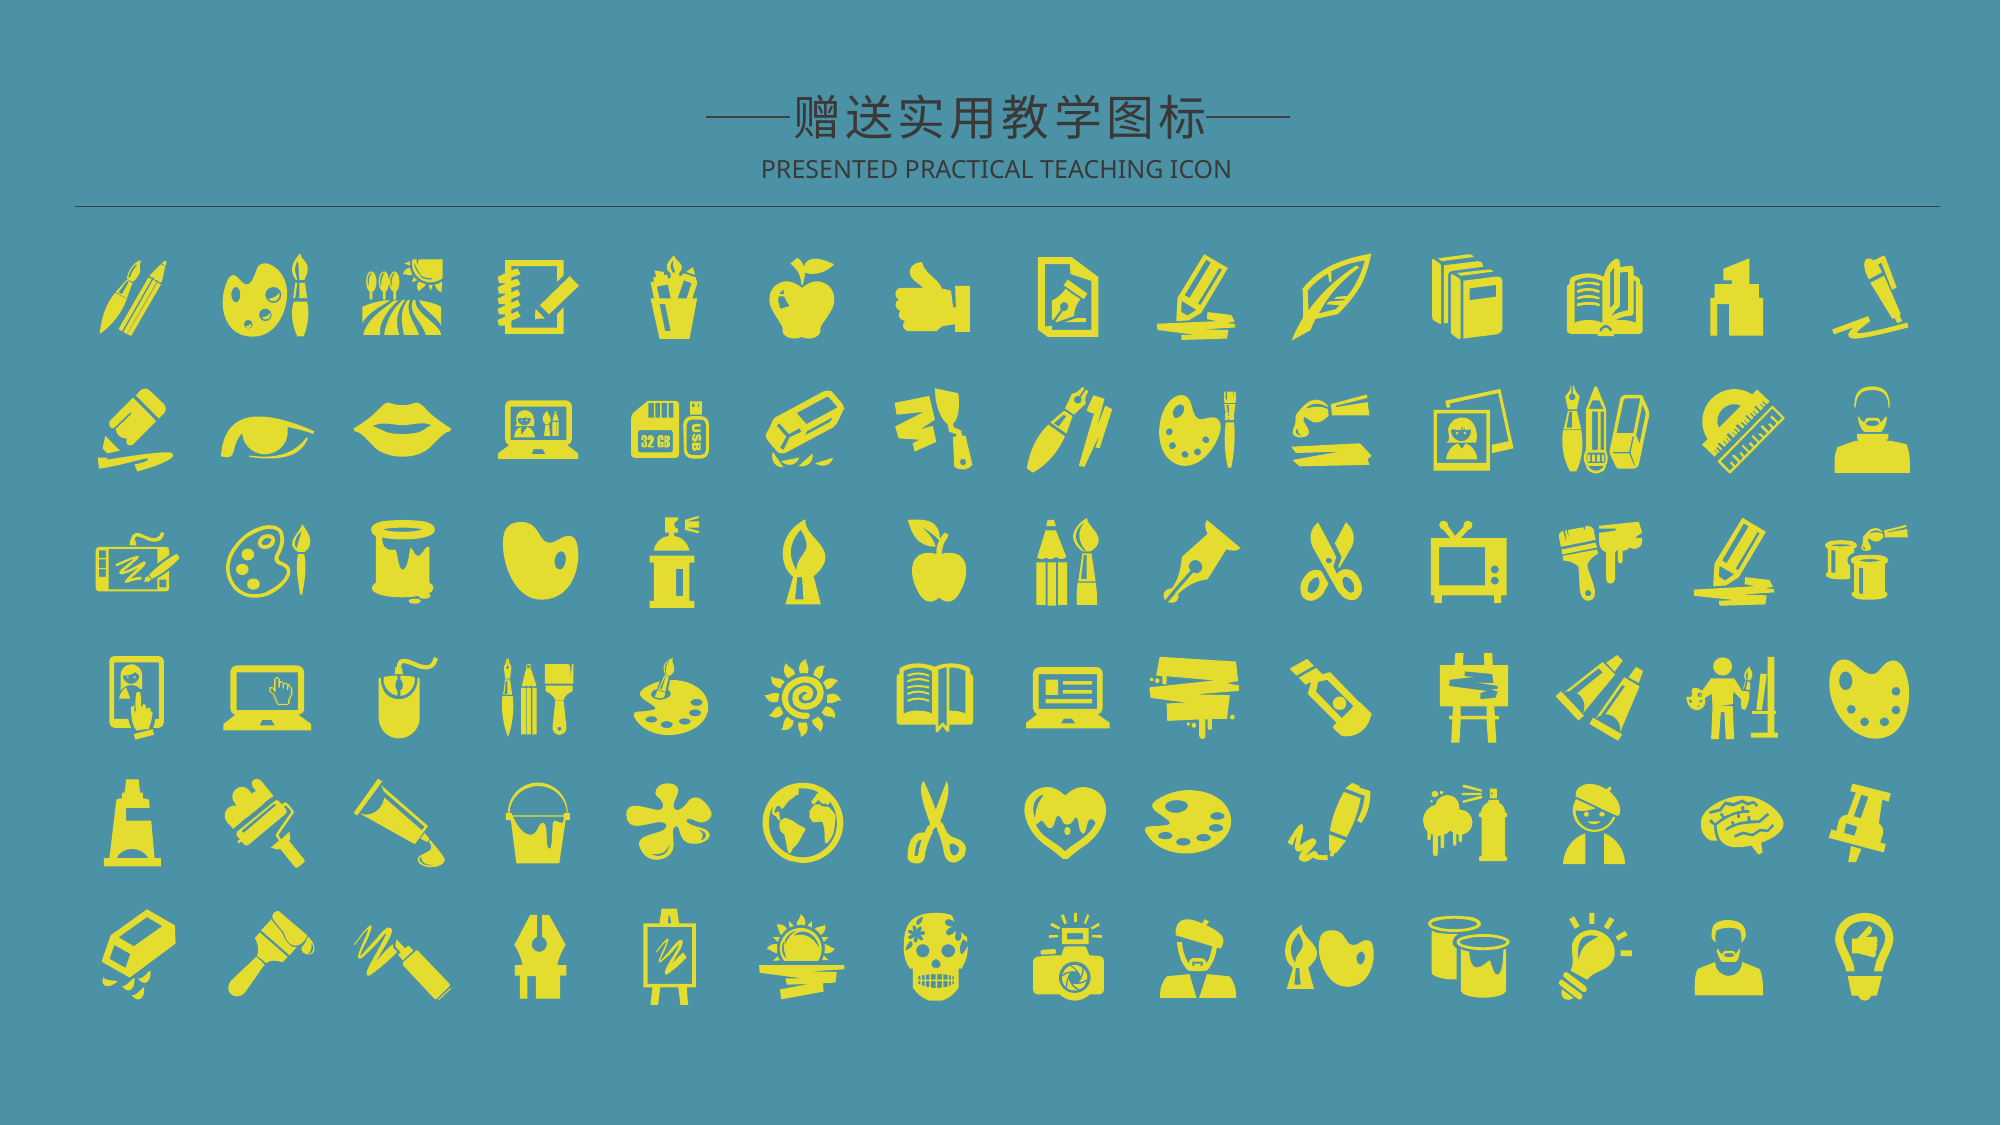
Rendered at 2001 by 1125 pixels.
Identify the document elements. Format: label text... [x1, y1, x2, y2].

text_box [1710, 258, 1764, 336]
text_box [1033, 946, 1104, 1001]
text_box [102, 976, 118, 987]
text_box [292, 524, 311, 552]
text_box [224, 778, 274, 829]
text_box [815, 457, 834, 466]
text_box [1083, 914, 1090, 924]
text_box [781, 665, 839, 719]
text_box [226, 525, 291, 598]
text_box [501, 696, 514, 738]
text_box [1291, 253, 1372, 341]
text_box [1445, 388, 1514, 454]
text_box [514, 914, 567, 999]
text_box [130, 692, 155, 740]
text_box [1050, 386, 1089, 434]
text_box [545, 685, 573, 736]
text_box [1224, 391, 1237, 403]
text_box [1439, 653, 1509, 743]
text_box [1583, 386, 1608, 474]
text_box [1076, 553, 1098, 605]
text_box [1145, 790, 1232, 854]
text_box [822, 955, 829, 961]
text_box [497, 260, 564, 334]
text_box [1224, 404, 1236, 421]
text_box [1289, 658, 1314, 676]
text_box [138, 970, 151, 983]
text_box [1569, 916, 1580, 929]
text_box [776, 924, 787, 936]
text_box [894, 395, 937, 452]
text_box [1828, 783, 1891, 863]
text_box [788, 921, 794, 928]
text_box [521, 664, 537, 735]
text_box [236, 800, 305, 868]
text_box [1700, 795, 1784, 855]
text_box [1224, 422, 1235, 468]
text_box [1199, 974, 1237, 998]
text_box [222, 263, 288, 337]
text_box [1058, 562, 1068, 605]
text_box [1847, 976, 1882, 1001]
text_box [299, 282, 308, 299]
text_box [683, 416, 709, 459]
text_box [353, 402, 452, 457]
text_box [772, 452, 800, 468]
text_box [765, 390, 845, 454]
text_box [766, 944, 778, 954]
text_box [626, 783, 712, 860]
text_box [1829, 659, 1910, 739]
text_box [228, 910, 315, 997]
text_box [1562, 385, 1583, 472]
text_box [1287, 823, 1328, 862]
text_box [292, 301, 309, 337]
text_box [633, 657, 709, 736]
text_box [502, 522, 579, 600]
text_box [1430, 520, 1507, 603]
text_box [1024, 787, 1107, 859]
text_box [1835, 912, 1894, 972]
text_box [1037, 257, 1099, 337]
text_box [1050, 922, 1061, 930]
text_box [544, 664, 574, 684]
text_box [1330, 394, 1370, 416]
text_box [772, 937, 780, 943]
text_box [771, 676, 785, 689]
text_box [1285, 924, 1317, 989]
text_box [354, 925, 452, 1000]
text_box [1423, 790, 1473, 857]
text_box [1026, 667, 1110, 729]
text_box [772, 956, 780, 961]
text_box [102, 435, 120, 454]
text_box [1433, 409, 1490, 471]
text_box [1457, 269, 1494, 276]
text_box [223, 665, 312, 731]
text_box [1329, 834, 1346, 857]
text_box [907, 519, 967, 602]
text_box [1062, 928, 1089, 945]
text_box [1563, 833, 1586, 865]
text_box [653, 517, 690, 551]
text_box [821, 937, 829, 943]
text_box [1711, 919, 1746, 943]
text_box [1566, 258, 1643, 337]
text_box [498, 400, 579, 459]
text_box [1702, 389, 1770, 457]
text_box [1450, 274, 1461, 340]
text_box [1298, 667, 1372, 737]
text_box [220, 416, 315, 458]
text_box [1834, 433, 1910, 473]
text_box [296, 554, 306, 595]
text_box [122, 977, 135, 991]
text_box [1345, 782, 1371, 824]
text_box [903, 912, 968, 1001]
text_box [1750, 656, 1778, 738]
text_box [768, 706, 784, 718]
text_box [1615, 930, 1628, 941]
text_box [249, 437, 308, 459]
text_box [1693, 577, 1774, 606]
text_box [1686, 666, 1753, 740]
text_box [1318, 930, 1374, 987]
text_box [503, 658, 513, 695]
text_box [1432, 258, 1442, 324]
text_box [1603, 833, 1626, 865]
text_box [1443, 261, 1483, 324]
text_box [505, 782, 570, 864]
text_box [824, 944, 835, 954]
text_box [539, 276, 579, 315]
text_box [896, 663, 974, 733]
text_box [1156, 254, 1236, 340]
text_box [782, 519, 826, 605]
text_box [1599, 521, 1643, 584]
text_box [1718, 405, 1785, 474]
text_box [1437, 254, 1474, 262]
text_box [779, 927, 822, 961]
text_box [99, 260, 142, 335]
text_box [1825, 540, 1857, 580]
text_box [1149, 656, 1239, 740]
text_box [1461, 784, 1483, 803]
text_box [684, 515, 700, 534]
text_box [371, 519, 435, 604]
text_box [118, 260, 167, 337]
text_box [383, 657, 438, 696]
text_box [1603, 917, 1615, 930]
text_box [759, 965, 845, 1000]
text_box [649, 555, 695, 608]
text_box [1078, 395, 1113, 468]
text_box [1291, 443, 1372, 467]
text_box [135, 388, 166, 419]
text_box [1060, 914, 1068, 924]
text_box [1713, 517, 1766, 587]
text_box [1175, 919, 1224, 972]
text_box [1716, 948, 1741, 962]
text_box [827, 693, 842, 704]
text_box [799, 658, 809, 674]
text_box [1300, 569, 1329, 601]
text_box [1589, 666, 1644, 741]
text_box [814, 924, 826, 936]
text_box [1561, 542, 1599, 601]
text_box [1456, 934, 1510, 998]
text_box [1163, 519, 1241, 603]
text_box [1570, 929, 1615, 980]
text_box [781, 716, 794, 730]
text_box [1555, 655, 1623, 721]
text_box [95, 532, 180, 592]
text_box [762, 782, 844, 863]
text_box [293, 282, 298, 299]
text_box 赠送实用教学图标 [775, 71, 1226, 146]
text_box [934, 388, 973, 470]
text_box [353, 778, 445, 868]
text_box [101, 909, 176, 978]
text_box [1047, 562, 1056, 606]
text_box [796, 914, 806, 926]
text_box [131, 987, 145, 1000]
text_box [1292, 399, 1329, 438]
text_box [103, 779, 161, 867]
text_box [1160, 974, 1197, 998]
text_box [1428, 915, 1482, 980]
text_box [1572, 783, 1621, 832]
text_box [109, 656, 164, 728]
text_box [1558, 972, 1587, 1000]
text_box [1037, 530, 1067, 560]
text_box [1861, 524, 1908, 551]
text_box [798, 722, 808, 737]
text_box [811, 716, 824, 733]
text_box [1857, 416, 1887, 432]
text_box [783, 662, 796, 679]
text_box [690, 401, 702, 415]
text_box [1310, 522, 1362, 601]
text_box [1073, 517, 1099, 552]
text_box [109, 397, 157, 446]
text_box [650, 255, 698, 339]
text_box [1694, 961, 1764, 996]
text_box [1463, 276, 1503, 339]
text_box [1329, 791, 1361, 838]
text_box [1854, 386, 1890, 408]
text_box PRESENTED PRACTICAL TEACHING ICON [710, 146, 1290, 191]
text_box [1558, 525, 1596, 547]
text_box [631, 400, 680, 458]
text_box [643, 908, 696, 1005]
text_box [764, 692, 780, 703]
text_box [1046, 519, 1056, 527]
text_box [769, 257, 835, 339]
text_box [1159, 394, 1221, 466]
text_box [1713, 657, 1733, 676]
text_box [378, 677, 420, 739]
text_box [1589, 912, 1595, 924]
text_box [798, 453, 813, 467]
text_box [907, 781, 966, 864]
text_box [362, 259, 444, 335]
text_box [1832, 255, 1909, 339]
text_box [1850, 554, 1889, 600]
text_box [1036, 562, 1046, 605]
text_box [1620, 950, 1632, 957]
text_box [97, 452, 174, 472]
text_box [895, 262, 970, 332]
text_box [1609, 394, 1650, 469]
text_box [1026, 424, 1065, 473]
text_box [1090, 922, 1100, 930]
text_box [291, 253, 308, 280]
text_box [1478, 788, 1508, 862]
